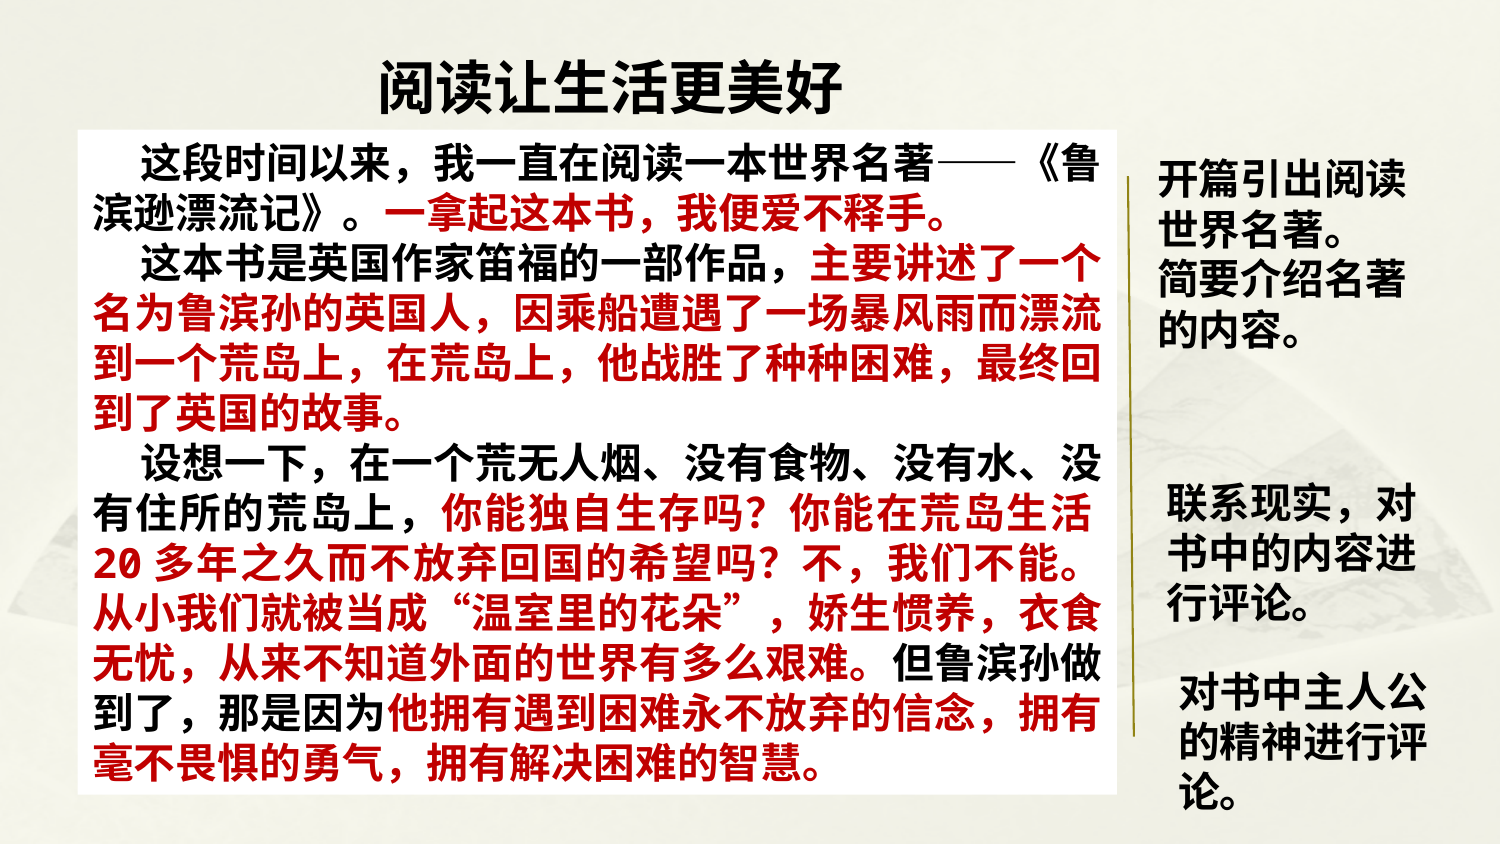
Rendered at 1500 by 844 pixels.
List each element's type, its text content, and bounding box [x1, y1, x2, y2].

text_box 阅读让生活更美好 [103, 43, 1118, 129]
text_box 这段时间以来，我一直在阅读一本世界名著——《鲁滨逊漂流记》。一拿起这本书，我便爱不释手。 这本书是英国作家笛福的一部作品，主要讲述了一个名为鲁滨孙的英国人，因乘船遭遇了一场暴风雨而漂流到一个荒岛上，在荒岛上，他战胜了种种困难，最终回到了英国的故事。 设想一下，在一个荒无人烟、没有食物、没有水、没有住所的荒岛上，你能独自生存吗？你能在荒岛生活20多年之久而不放弃回国的希望吗？不，我们不能。从小我们就被当成“温室里的花朵”，娇生惯养，衣食无忧，从来不知道外面的世界有多么艰难。但鲁滨孙做到了，那是因为他拥有遇到困难永不放弃的信念，拥有毫不畏惧的勇气，拥有解决困难的智慧。 [77, 129, 1117, 795]
text_box 联系现实，对书中的内容进行评论。 [1151, 469, 1447, 634]
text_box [1127, 175, 1135, 738]
text_box 对书中主人公的精神进行评论。 [1163, 658, 1459, 823]
text_box 开篇引出阅读世界名著。 简要介绍名著的内容。 [1142, 145, 1438, 361]
